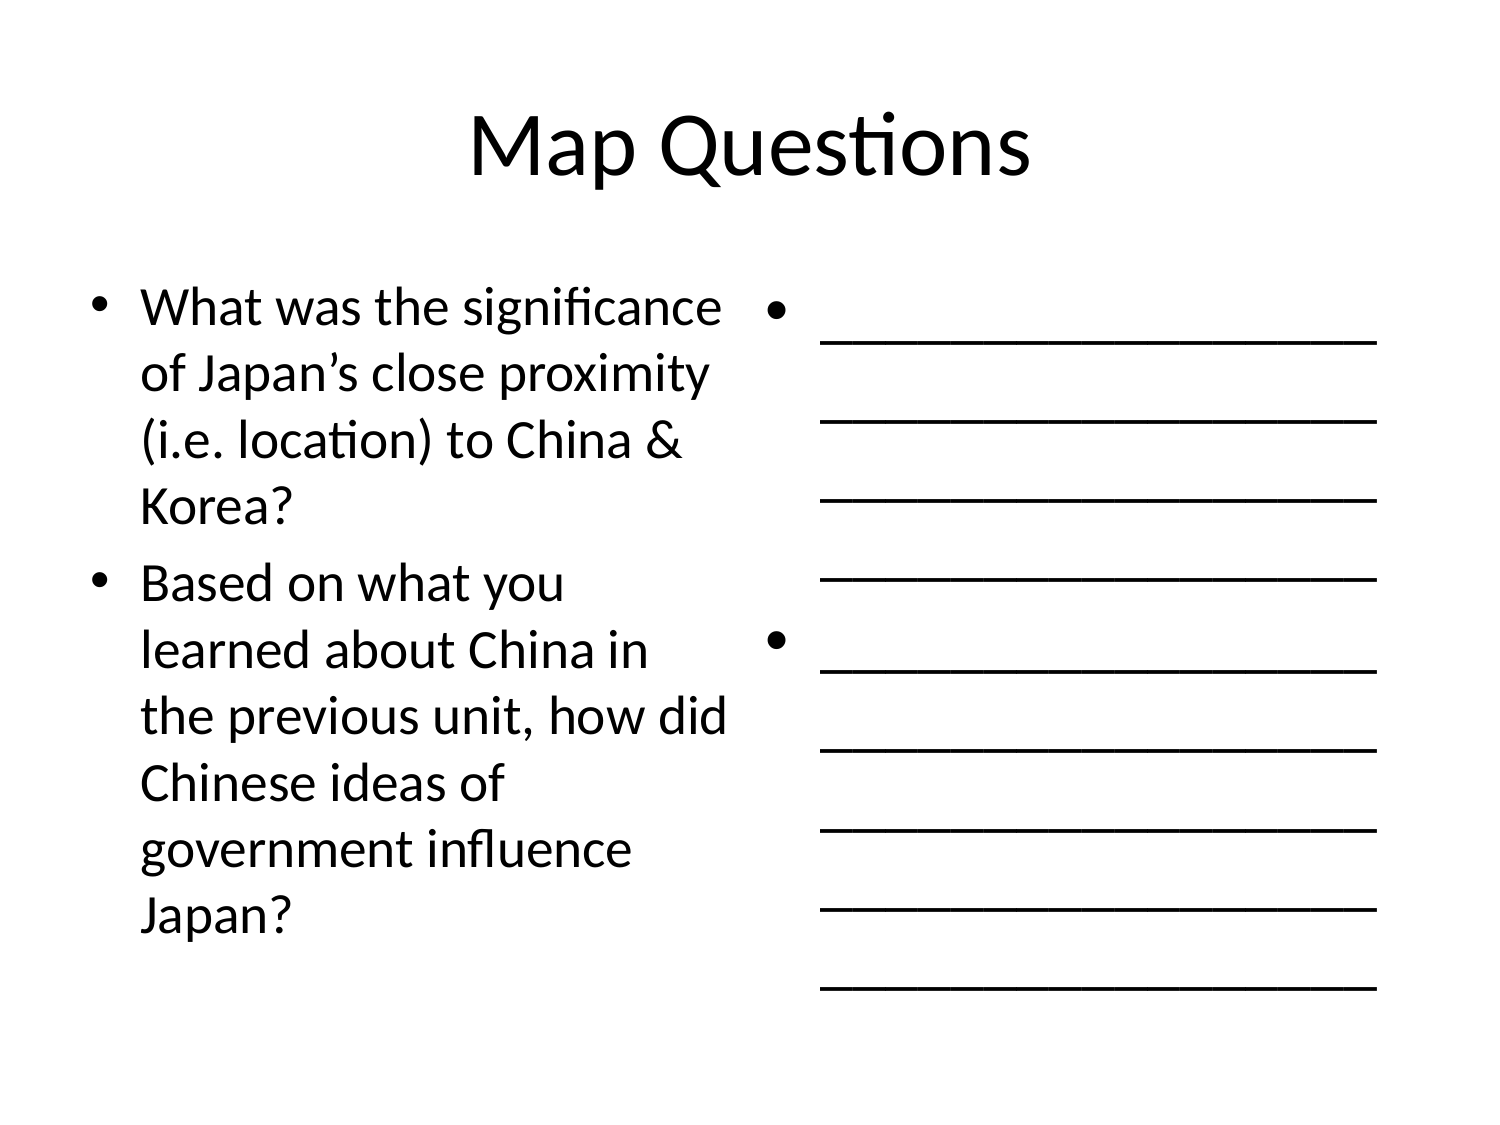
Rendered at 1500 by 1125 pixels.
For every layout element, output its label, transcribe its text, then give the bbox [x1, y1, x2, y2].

title Map Questions [75, 45, 1425, 233]
list What was the significance of Japan’s close proximity (i.e. location) to China & Korea? Based on what you learned about China in the previous unit, how did Chinese ideas of government influence Japan? [75, 262, 749, 1005]
text_box ____________________________________________________________________ _____________________________________________________________________________________ [749, 262, 1425, 1005]
